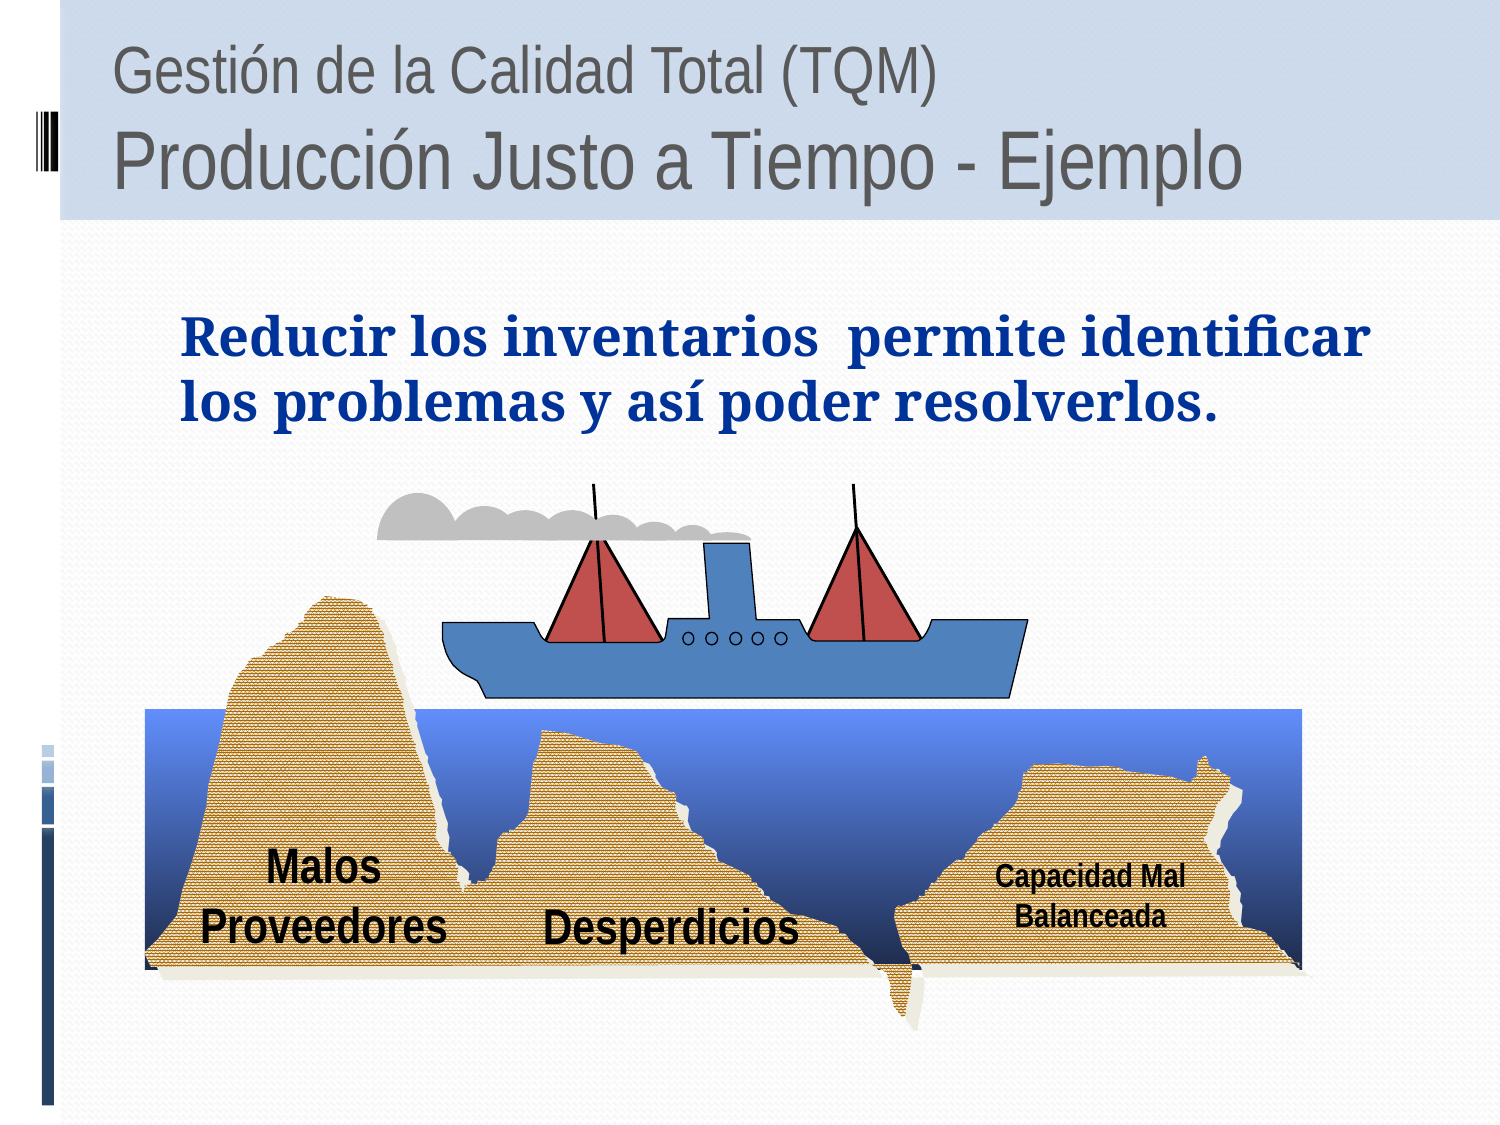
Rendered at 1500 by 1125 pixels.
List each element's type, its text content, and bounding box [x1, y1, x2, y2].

title Gestión de la Calidad Total (TQM) Producción Justo a Tiempo - Ejemplo [111, 18, 1436, 207]
text_box [496, 859, 518, 932]
table_cell Doggi's [442, 542, 758, 555]
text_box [542, 483, 925, 542]
table_cell McDonald's [752, 494, 760, 542]
text_box Reducir los inventarios permite identificar los problemas y así poder resolverlos. [164, 294, 1390, 441]
text_box [201, 596, 437, 825]
text_box [144, 729, 1303, 1018]
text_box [442, 542, 1029, 699]
text_box Malos Proveedores [152, 825, 496, 962]
text_box [912, 965, 922, 970]
text_box [416, 709, 1303, 966]
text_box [376, 492, 752, 541]
text_box [144, 955, 157, 970]
text_box Capacidad Mal Balanceada [918, 846, 1263, 942]
text_box [144, 709, 225, 951]
text_box Desperdicios [526, 886, 817, 963]
